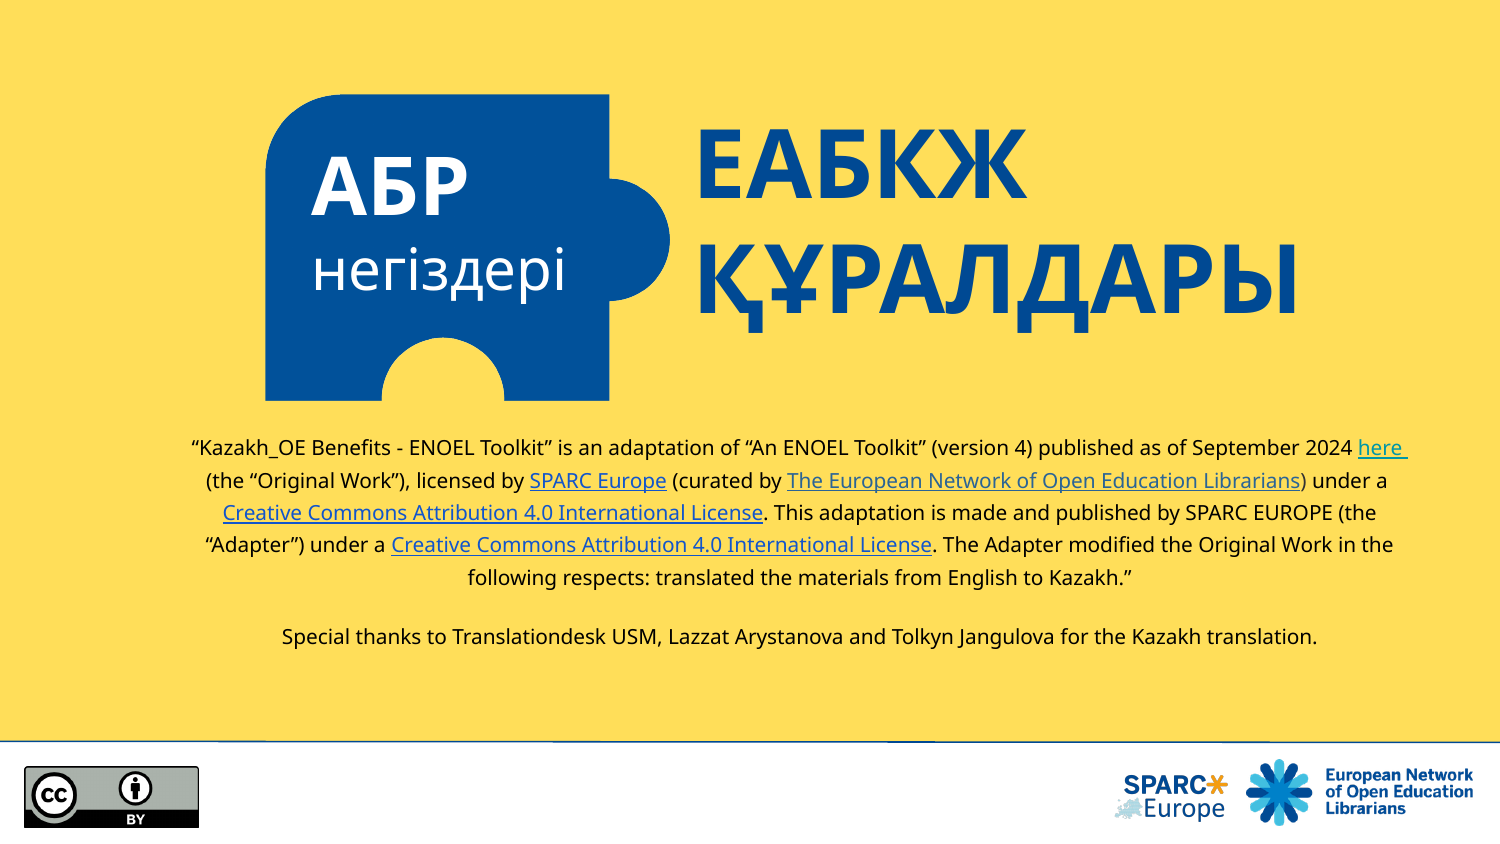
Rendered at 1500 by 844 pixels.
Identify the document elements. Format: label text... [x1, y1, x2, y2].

picture [1114, 757, 1232, 824]
picture [264, 93, 670, 402]
picture [1246, 759, 1473, 826]
text_box ЕАБКЖ ҚҰРАЛДАРЫ [677, 87, 1488, 348]
text_box АБР негіздері [674, 115, 913, 321]
text_box “Kazakh_OE Benefits - ENOEL Toolkit” is an adaptation of “An ENOEL Toolkit” (version 4) published as of September 2024 here (the “Original Work”), licensed by SPARC Europe (curated by The European Network of Open Education Librarians) under a Creative Commons Attribution 4.0 International License. This adaptation is made and published by SPARC EUROPE (the “Adapter”) under a Creative Commons Attribution 4.0 International License. The Adapter modified the Original Work in the following respects: translated the materials from English to Kazakh.” Special thanks to Translationdesk USM, Lazzat Arystanova and Tolkyn Jangulova for the Kazakh translation. [160, 415, 1440, 664]
text_box [0, 750, 1500, 844]
picture [24, 765, 199, 828]
